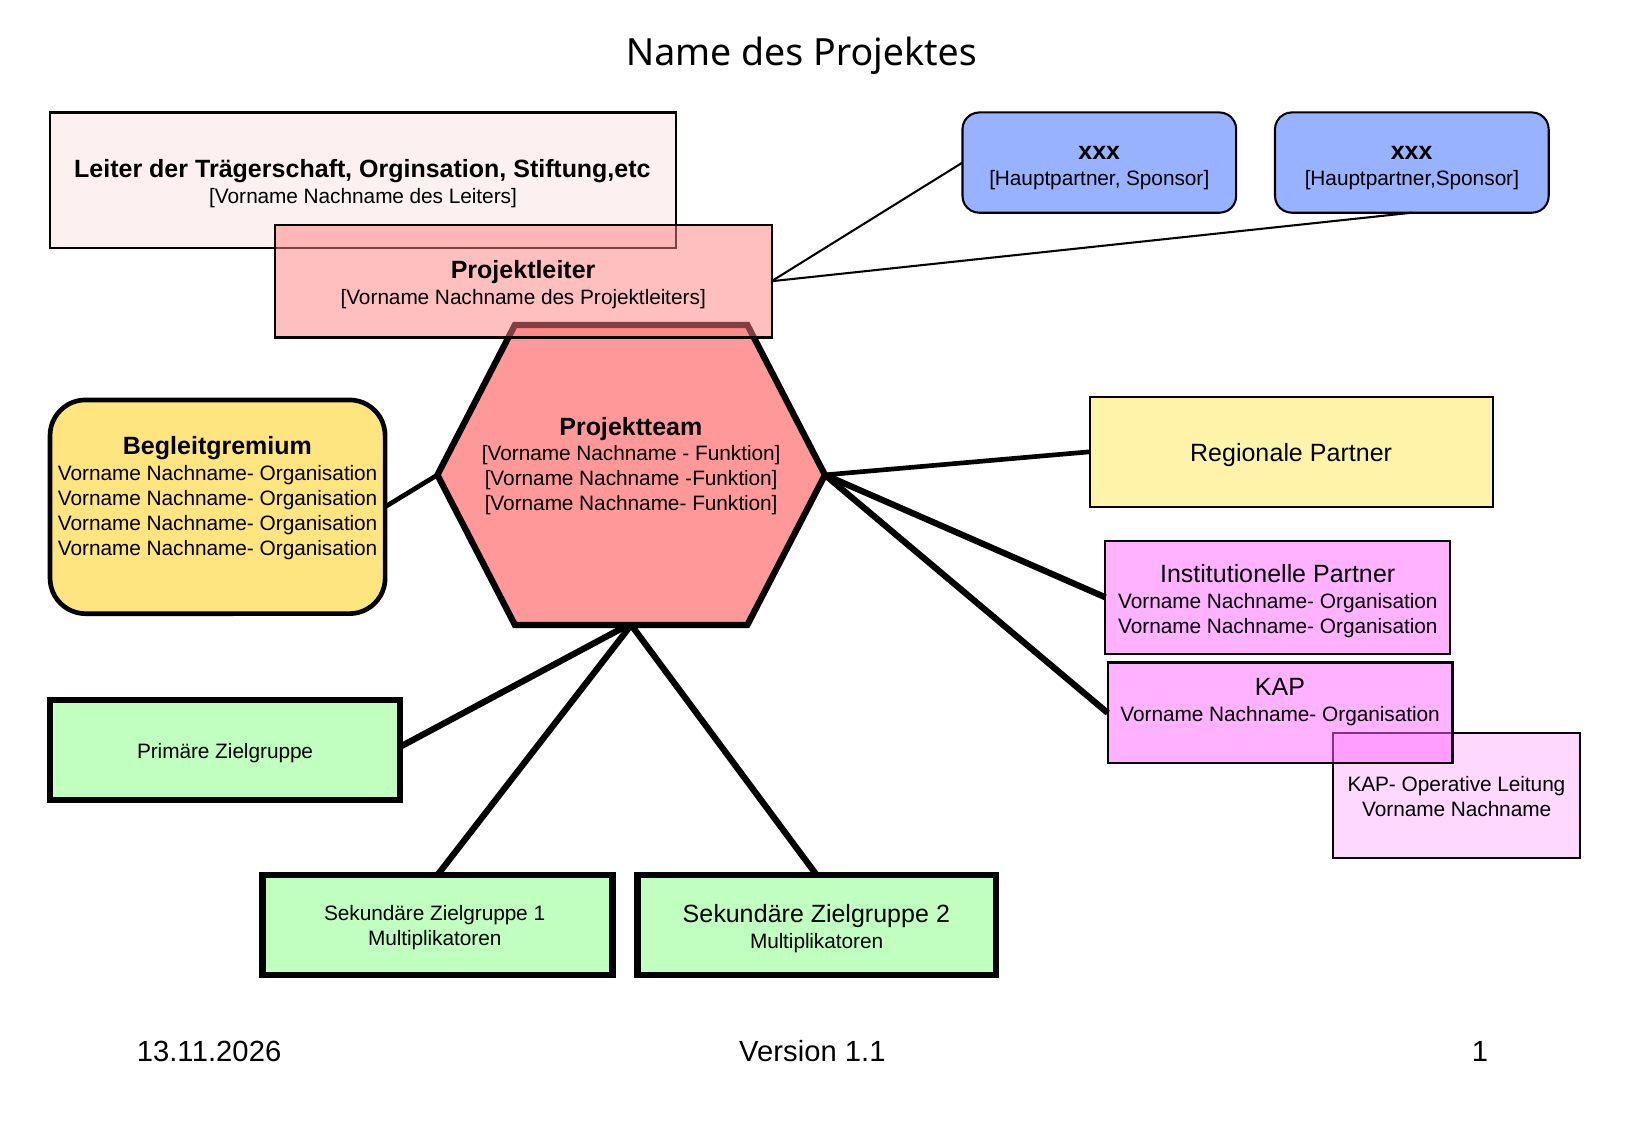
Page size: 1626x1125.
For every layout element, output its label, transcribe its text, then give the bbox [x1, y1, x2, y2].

text_box Sekundäre Zielgruppe 1 Multiplikatoren [262, 875, 613, 976]
text_box Institutionelle Partner Vorname Nachname- Organisation Vorname Nachname- Organisation [1112, 540, 1451, 654]
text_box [966, 212, 1413, 282]
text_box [630, 627, 817, 873]
title Name des Projektes [275, 0, 1329, 152]
text_box Projektteam [Vorname Nachname - Funktion] [Vorname Nachname -Funktion] [Vorname Nachname- Funktion] [437, 338, 819, 625]
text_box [824, 451, 1091, 473]
footer Version 1.1 [554, 1024, 1071, 1101]
text_box KAP Vorname Nachname- Organisation [1107, 662, 1453, 764]
text_box Leiter der Trägerschaft, Orginsation, Stiftung,etc [Vorname Nachname des Leiters] [50, 112, 677, 249]
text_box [387, 474, 435, 508]
slide_number 1 [1164, 1024, 1504, 1101]
text_box xxx [Hauptpartner,Sponsor] [1275, 112, 1549, 213]
text_box KAP- Operative Leitung Vorname Nachname [1332, 732, 1581, 858]
text_box Sekundäre Zielgruppe 2 Multiplikatoren [637, 875, 996, 976]
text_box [437, 627, 629, 873]
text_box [824, 474, 1109, 714]
text_box Projektleiter [Vorname Nachname des Projektleiters] [275, 224, 772, 338]
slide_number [121, 1024, 461, 1101]
text_box Begleitgremium Vorname Nachname- Organisation Vorname Nachname- Organisation Vorname Nachname- Organisation Vorname Nachname- Organisation [50, 399, 386, 614]
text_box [399, 624, 629, 748]
text_box xxx [Hauptpartner, Sponsor] [962, 152, 1237, 211]
text_box Regionale Partner [1090, 396, 1493, 507]
text_box Primäre Zielgruppe [50, 699, 401, 800]
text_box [771, 162, 963, 282]
